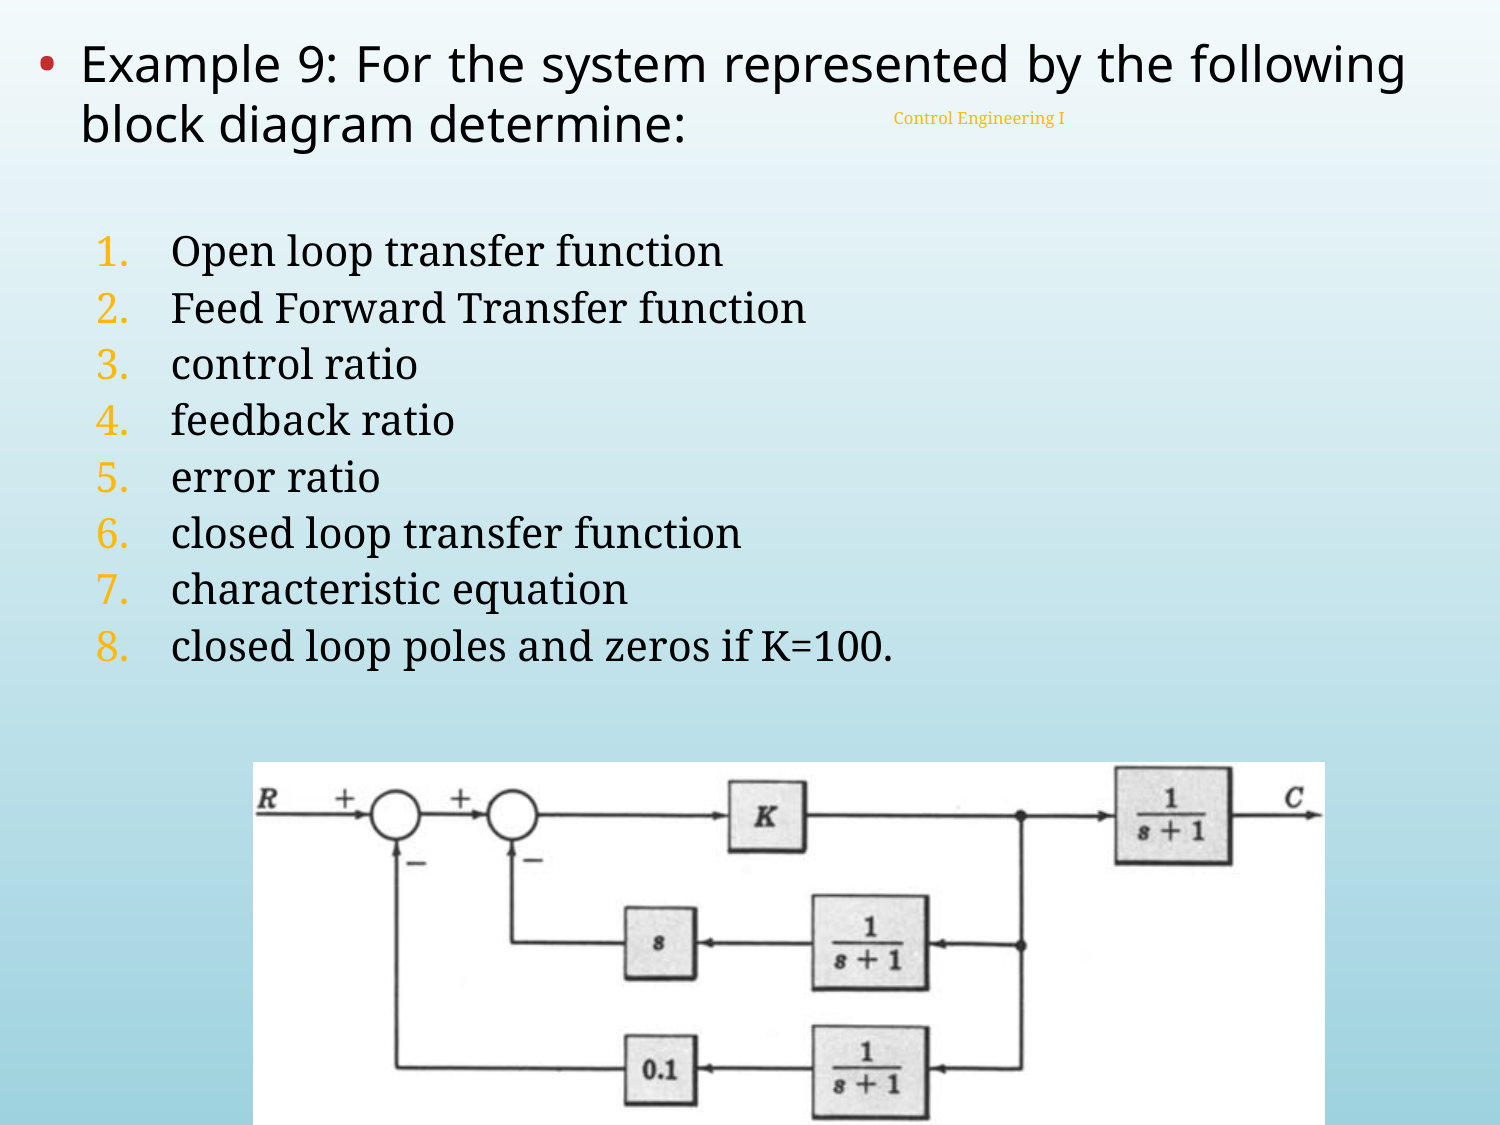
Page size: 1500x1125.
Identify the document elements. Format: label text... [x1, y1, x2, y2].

picture [253, 762, 1325, 1125]
footer Control Engineering I [862, 100, 1080, 176]
list Example 9: For the system represented by the following block diagram determine: Open loop transfer function Feed Forward Transfer function control ratio feedback ratio error ratio closed loop transfer function characteristic equation closed loop poles and zeros if K=100. [5, 24, 1424, 868]
